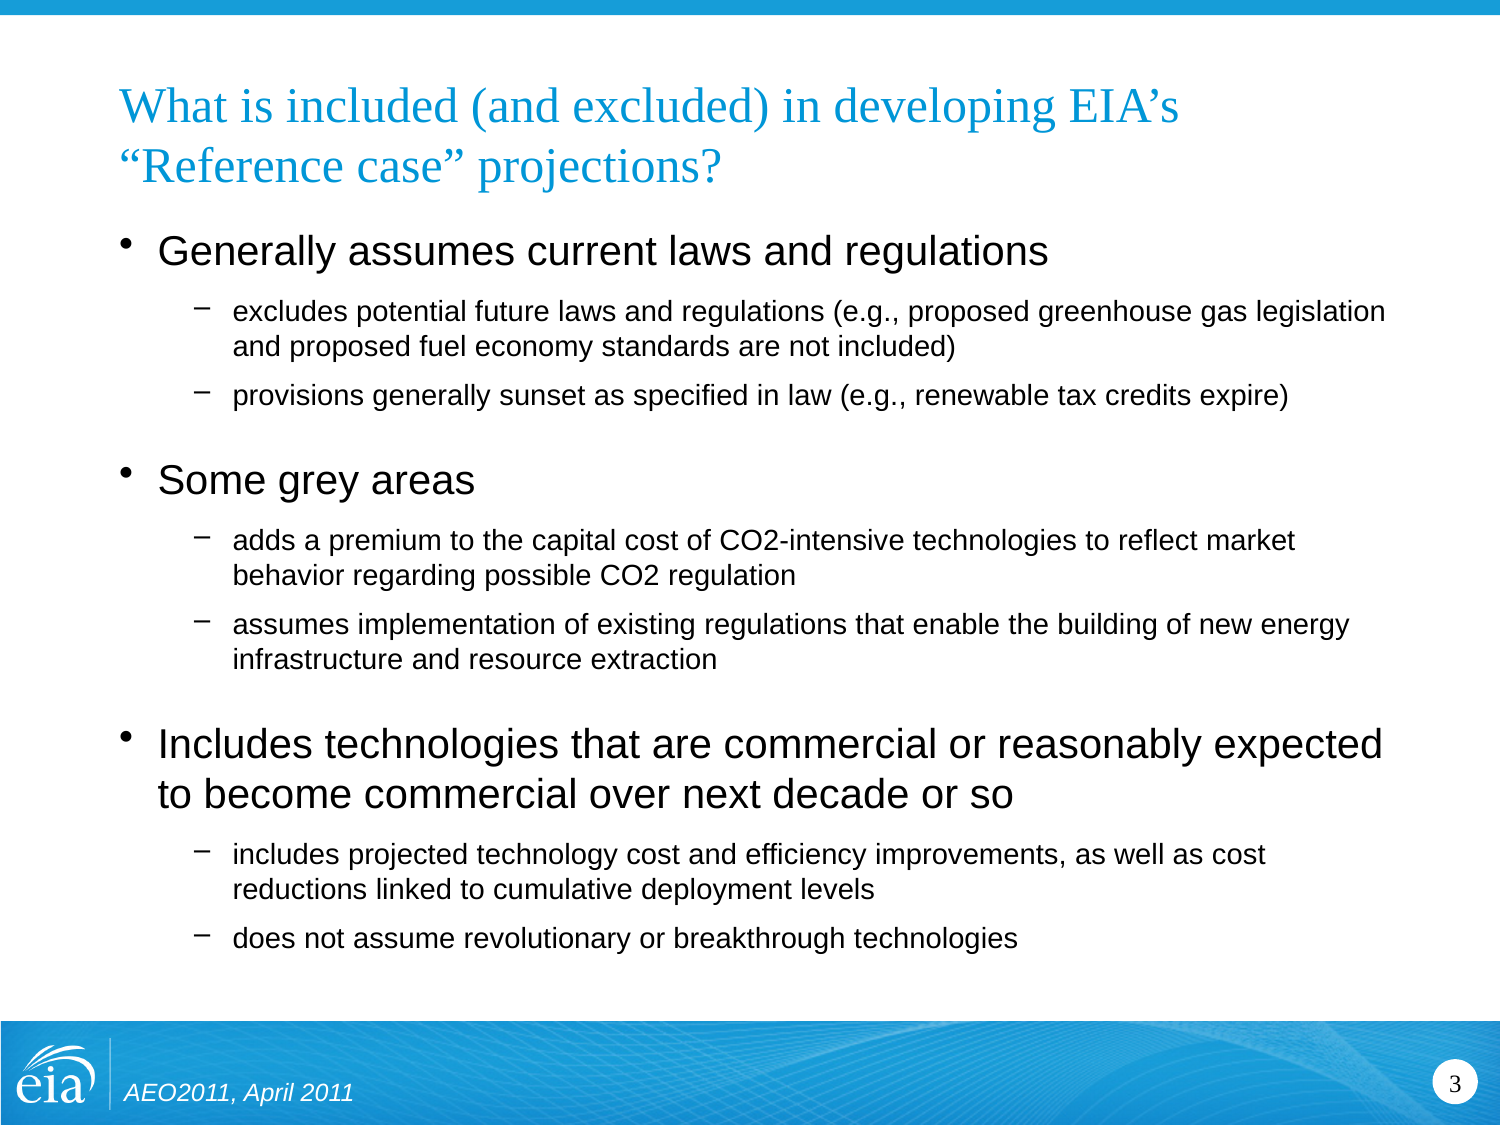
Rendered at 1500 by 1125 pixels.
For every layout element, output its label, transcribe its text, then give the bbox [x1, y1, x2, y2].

slide_number 3 [1424, 1052, 1487, 1113]
title What is included (and excluded) in developing EIA’s “Reference case” projections? [104, 12, 1425, 200]
picture [2, 1021, 1500, 1125]
footer AEO2011, April 2011 [109, 1048, 571, 1114]
list Generally assumes current laws and regulations excludes potential future laws and regulations (e.g., proposed greenhouse gas legislation and proposed fuel economy standards are not included) provisions generally sunset as specified in law (e.g., renewable tax credits expire) Some grey areas adds a premium to the capital cost of CO2-intensive technologies to reflect market behavior regarding possible CO2 regulation assumes implementation of existing regulations that enable the building of new energy infrastructure and resource extraction Includes technologies that are commercial or reasonably expected to become commercial over next decade or so includes projected technology cost and efficiency improvements, as well as cost reductions linked to cumulative deployment levels does not assume revolutionary or breakthrough technologies [104, 216, 1425, 970]
